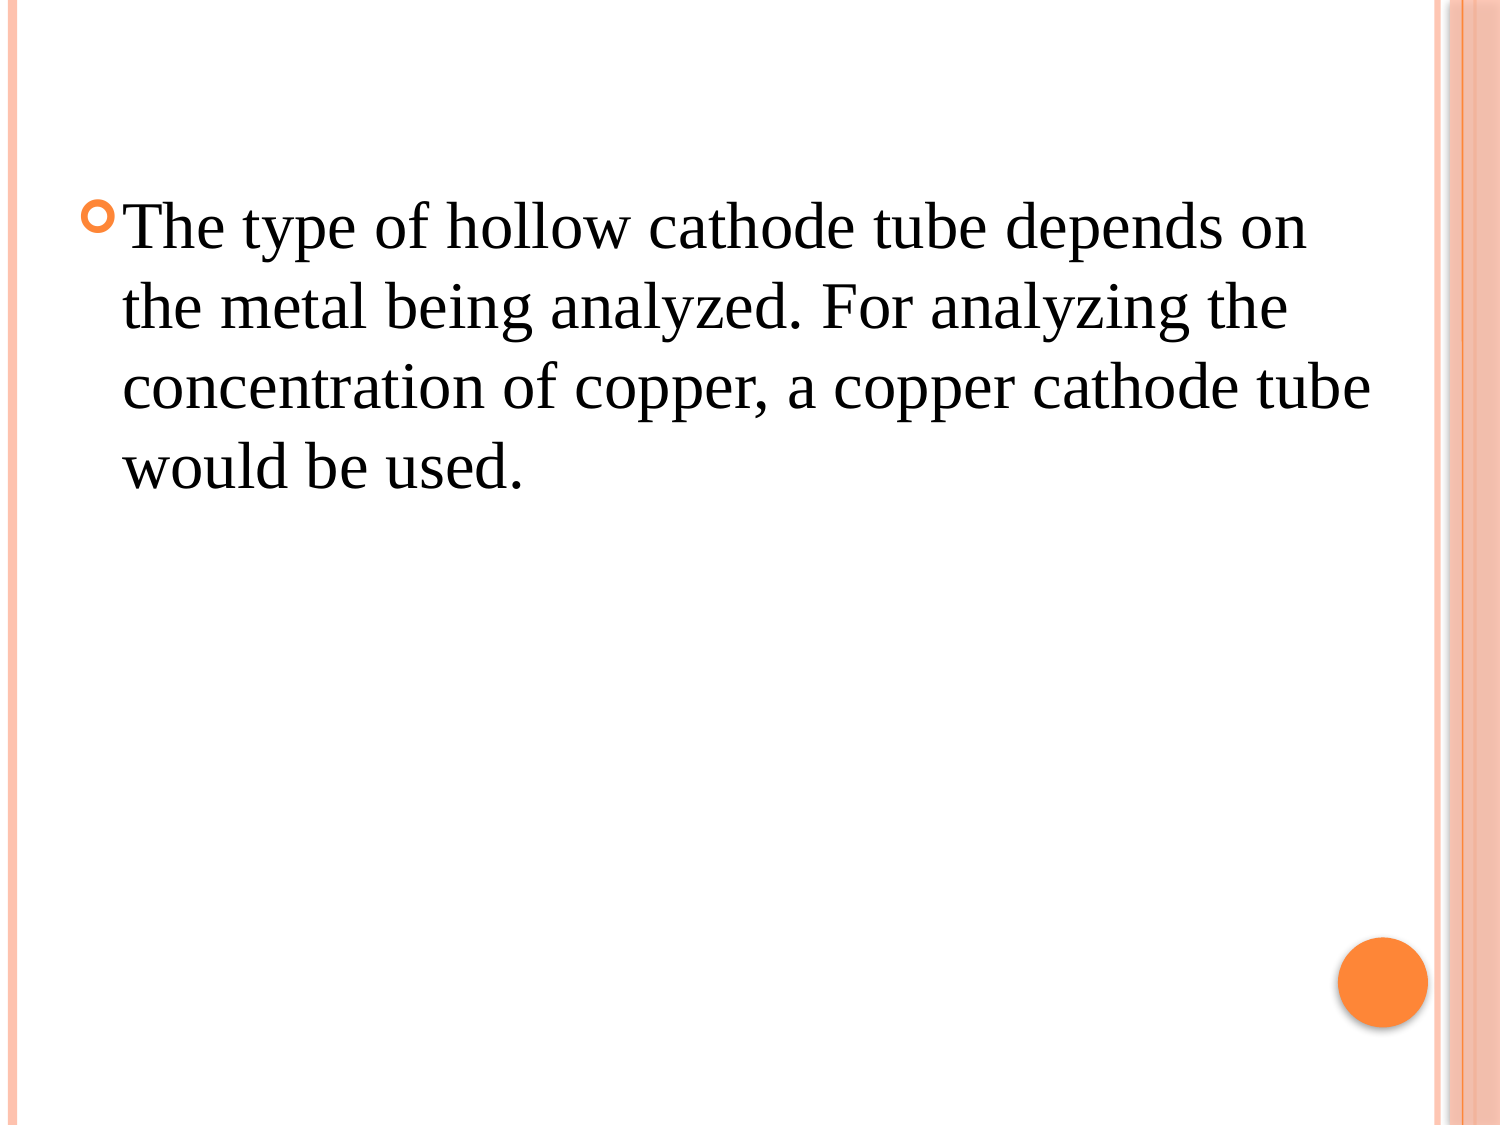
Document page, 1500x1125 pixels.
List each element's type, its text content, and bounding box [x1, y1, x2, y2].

text_box The type of hollow cathode tube depends on the metal being analyzed. For analyzing the concentration of copper, a copper cathode tube would be used. [62, 174, 1413, 918]
